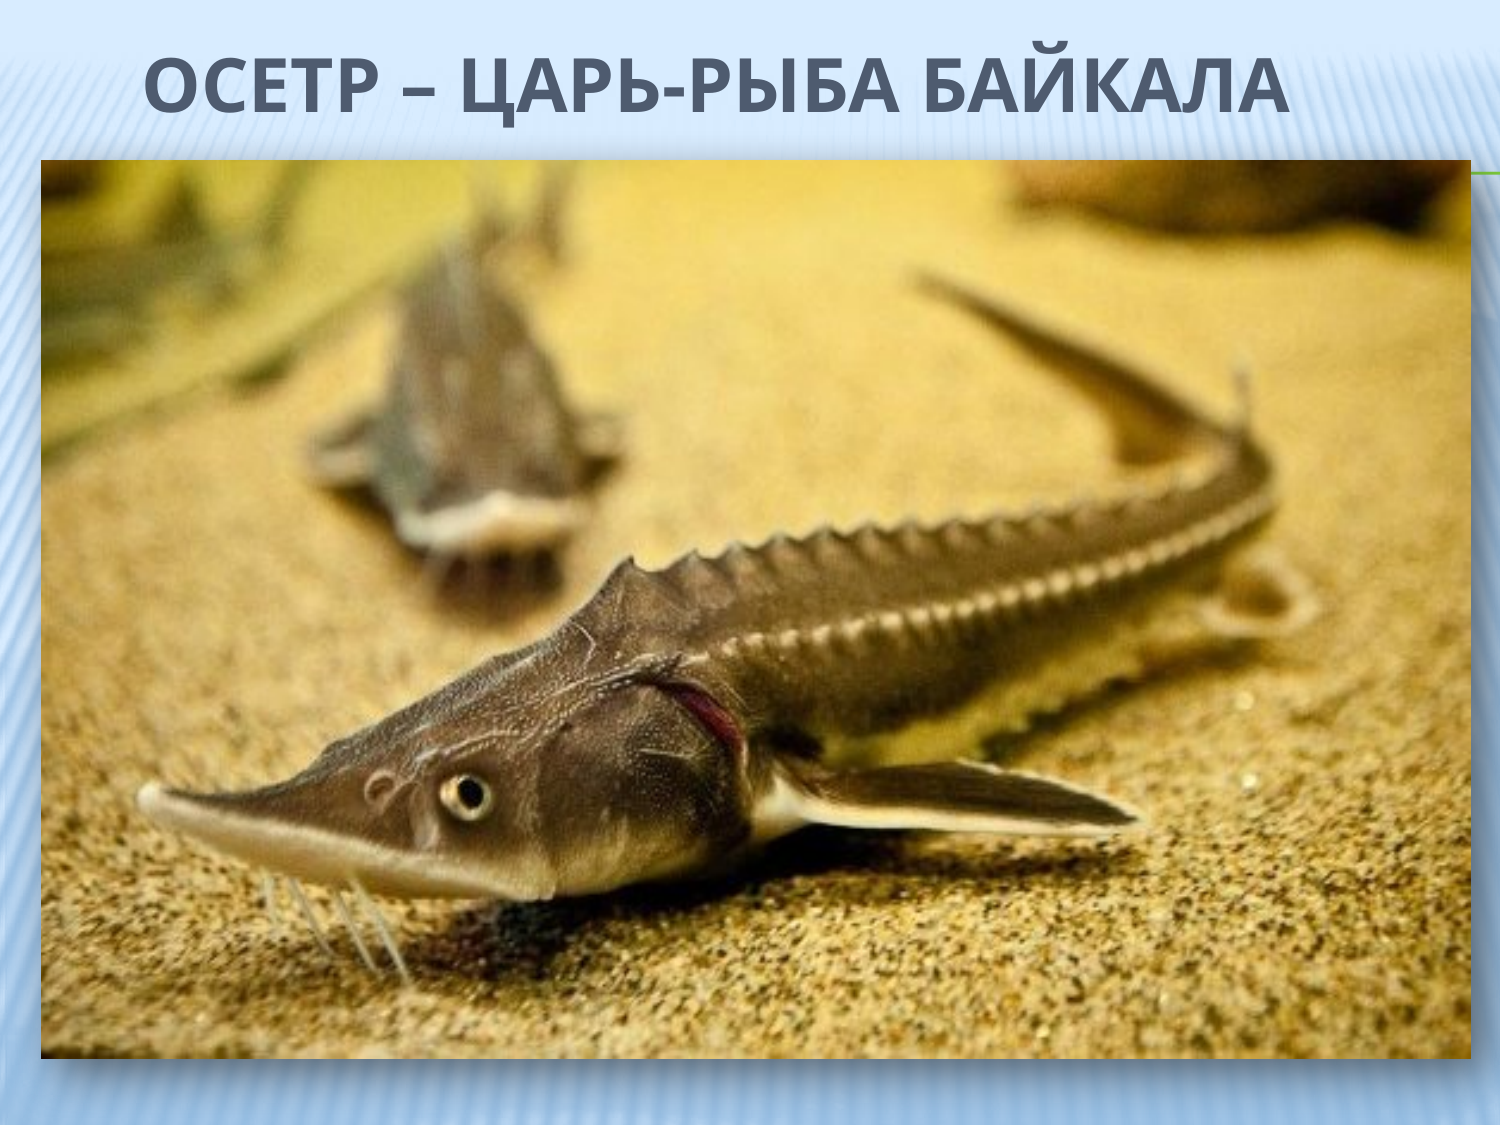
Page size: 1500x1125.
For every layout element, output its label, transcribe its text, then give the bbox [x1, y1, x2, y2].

picture [40, 160, 1471, 1059]
title Осетр – царь-рыба Байкала [41, 19, 1392, 147]
